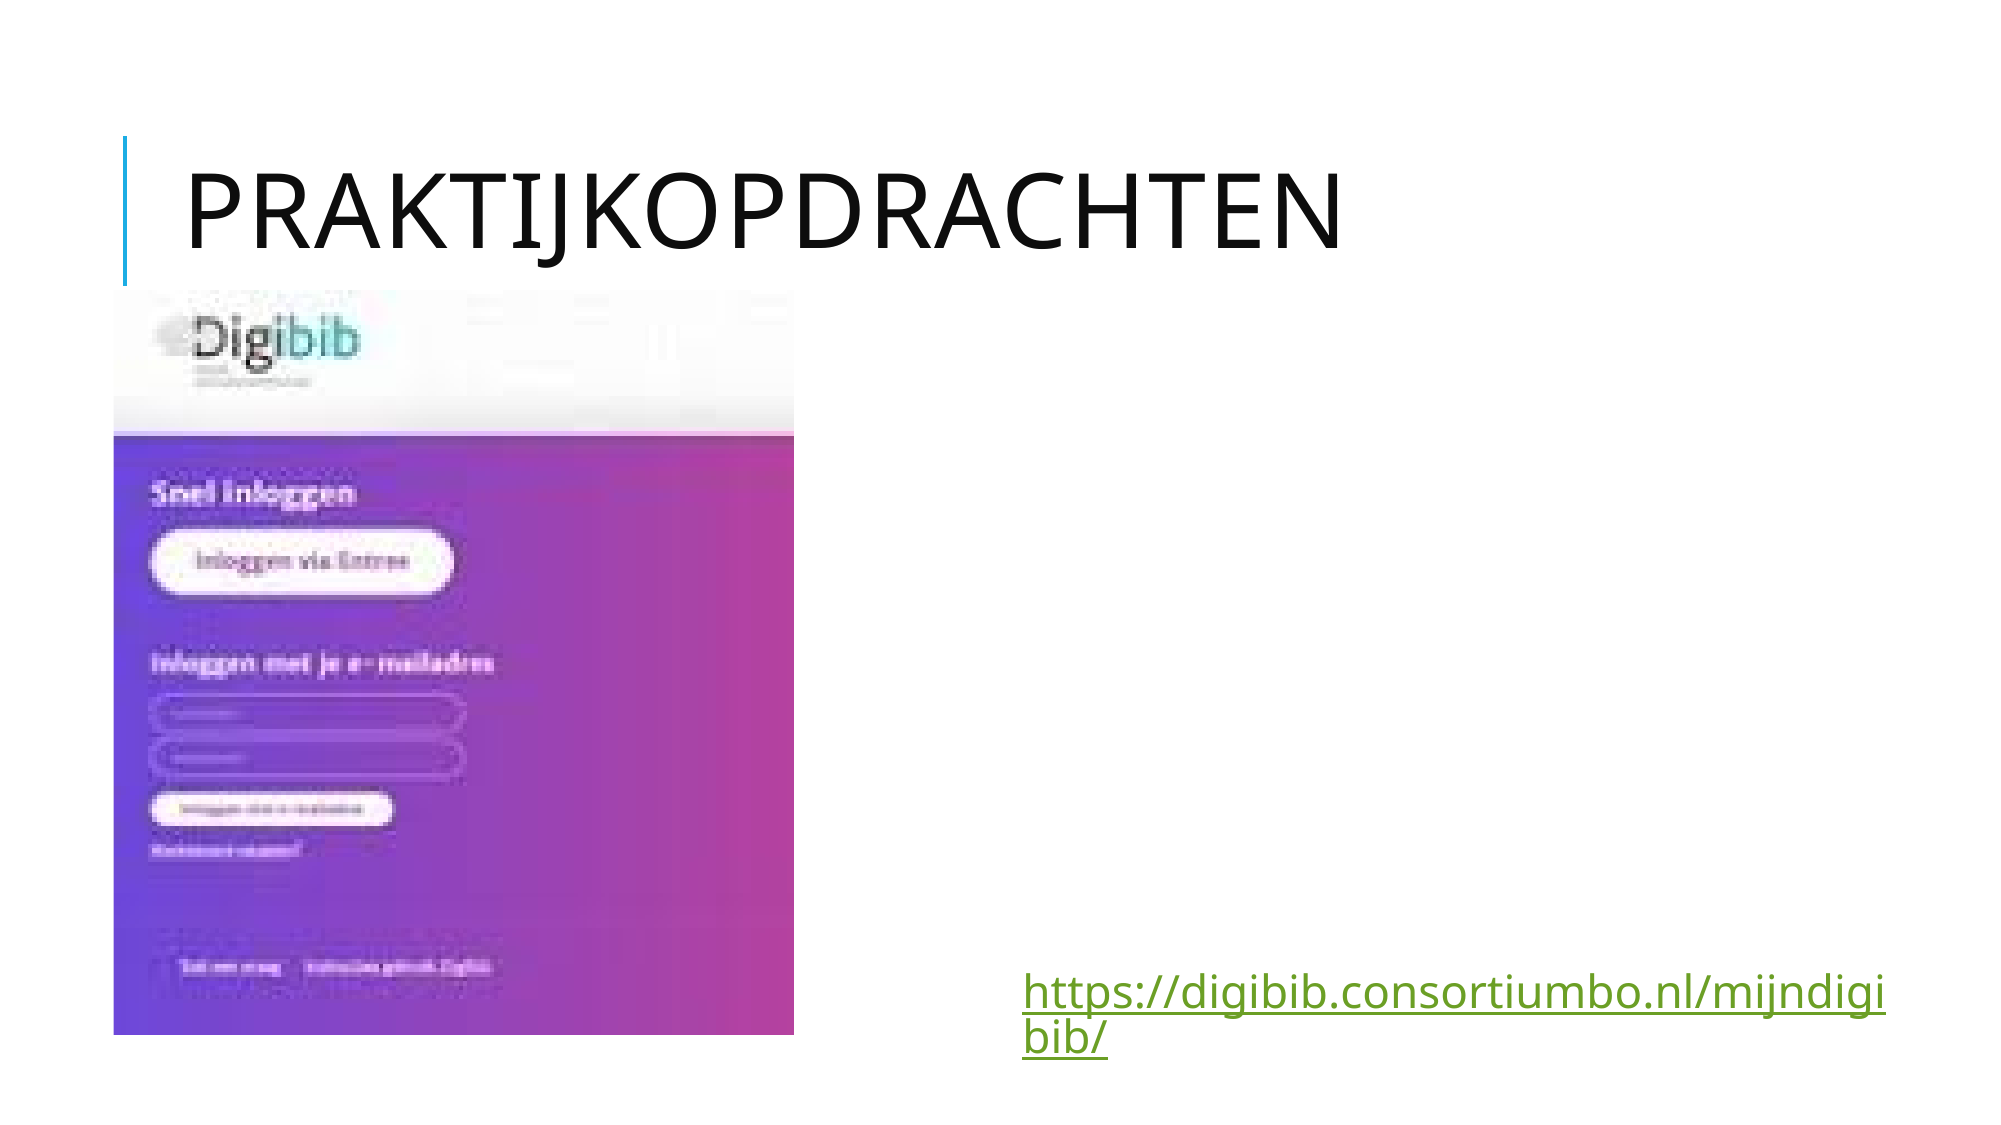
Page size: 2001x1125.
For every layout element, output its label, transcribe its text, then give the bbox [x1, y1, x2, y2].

picture [113, 289, 795, 1036]
list https://digibib.consortiumbo.nl/mijndigibib/ [999, 399, 1917, 1029]
title Praktijkopdrachten [168, 96, 1763, 342]
